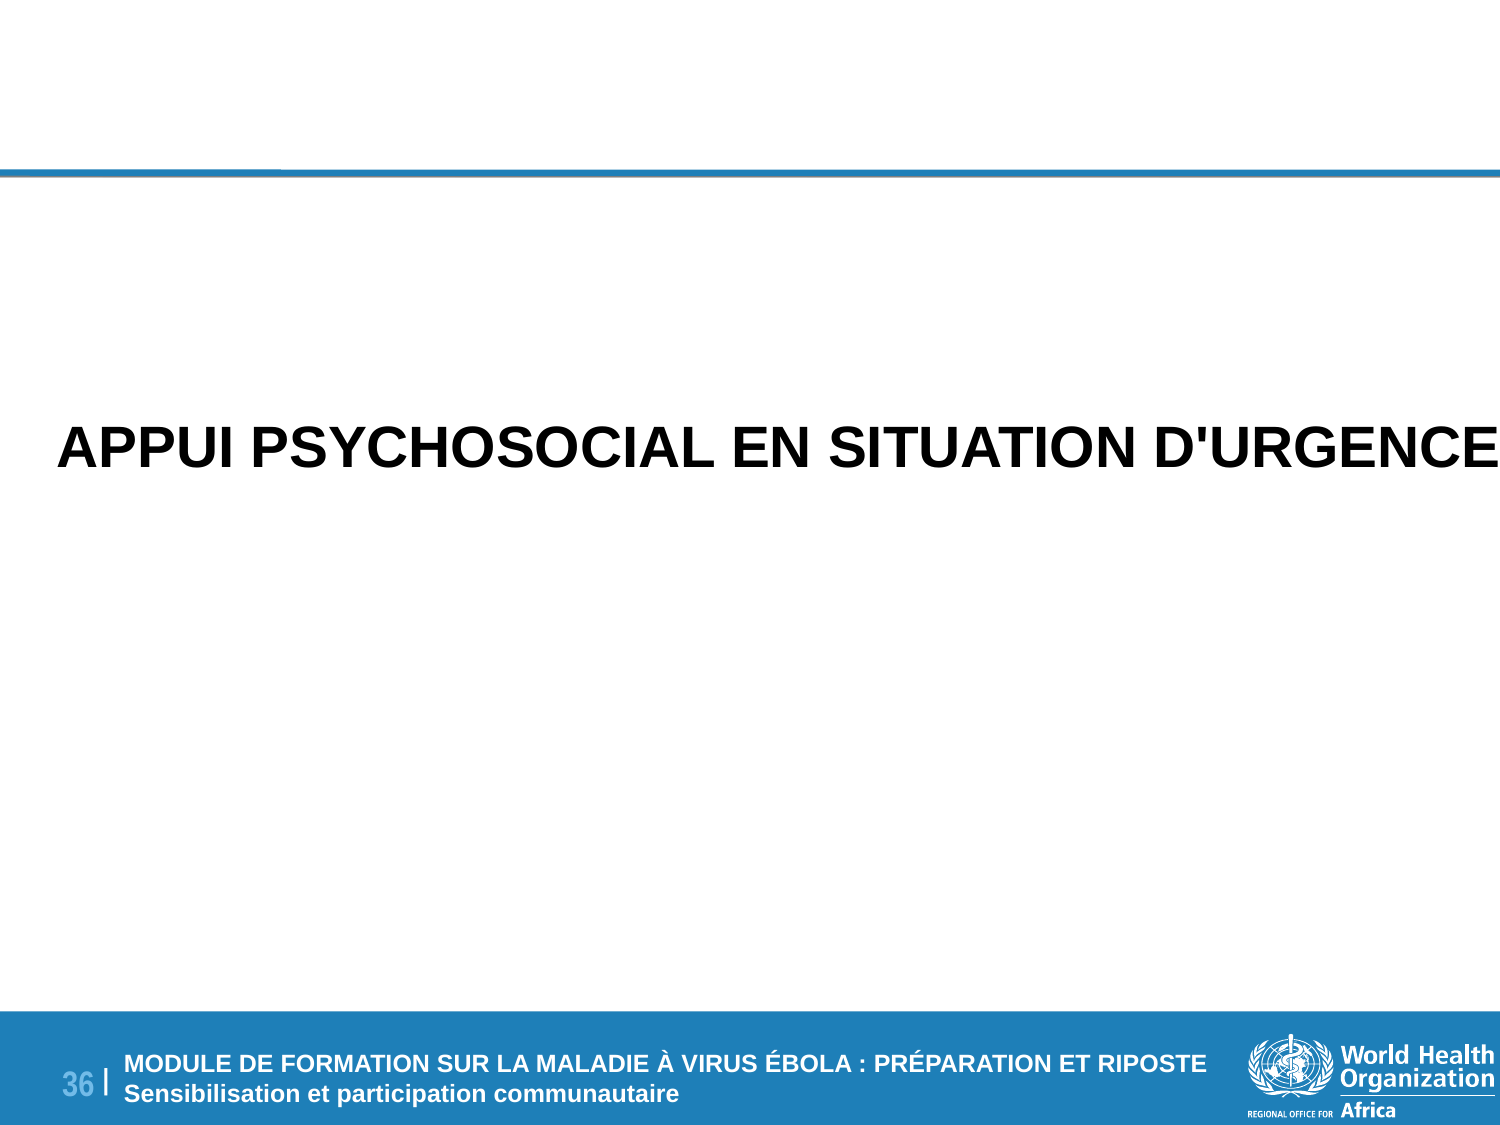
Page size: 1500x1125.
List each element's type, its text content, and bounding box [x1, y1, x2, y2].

text_box APPUI PSYCHOSOCIAL EN SITUATION D'URGENCE [25, 401, 1500, 487]
